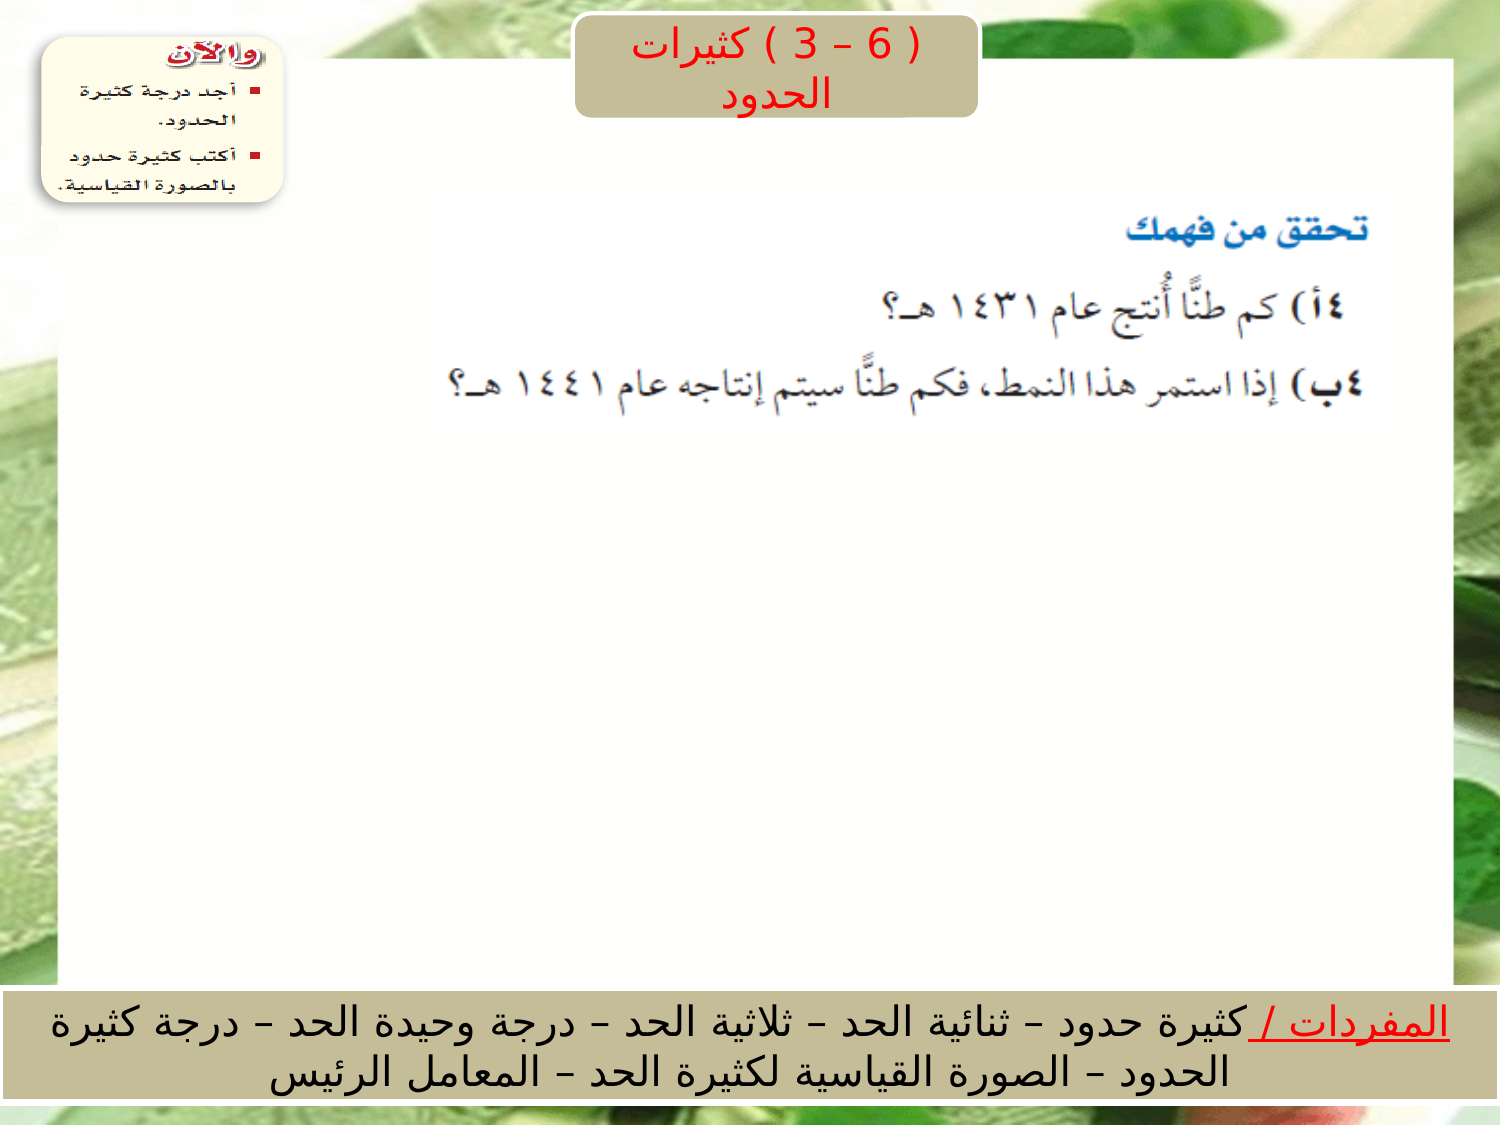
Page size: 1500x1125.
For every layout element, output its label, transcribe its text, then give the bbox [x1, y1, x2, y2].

picture [0, 1103, 1500, 1125]
picture [0, 0, 1500, 987]
text_box ( 6 – 3 ) كثيرات الحدود [570, 11, 983, 122]
text_box المفردات / كثيرة حدود – ثنائية الحد – ثلاثية الحد – درجة وحيدة الحد – درجة كثيرة الحدود – الصورة القياسية لكثيرة الحد – المعامل الرئيس [0, 987, 1500, 1103]
